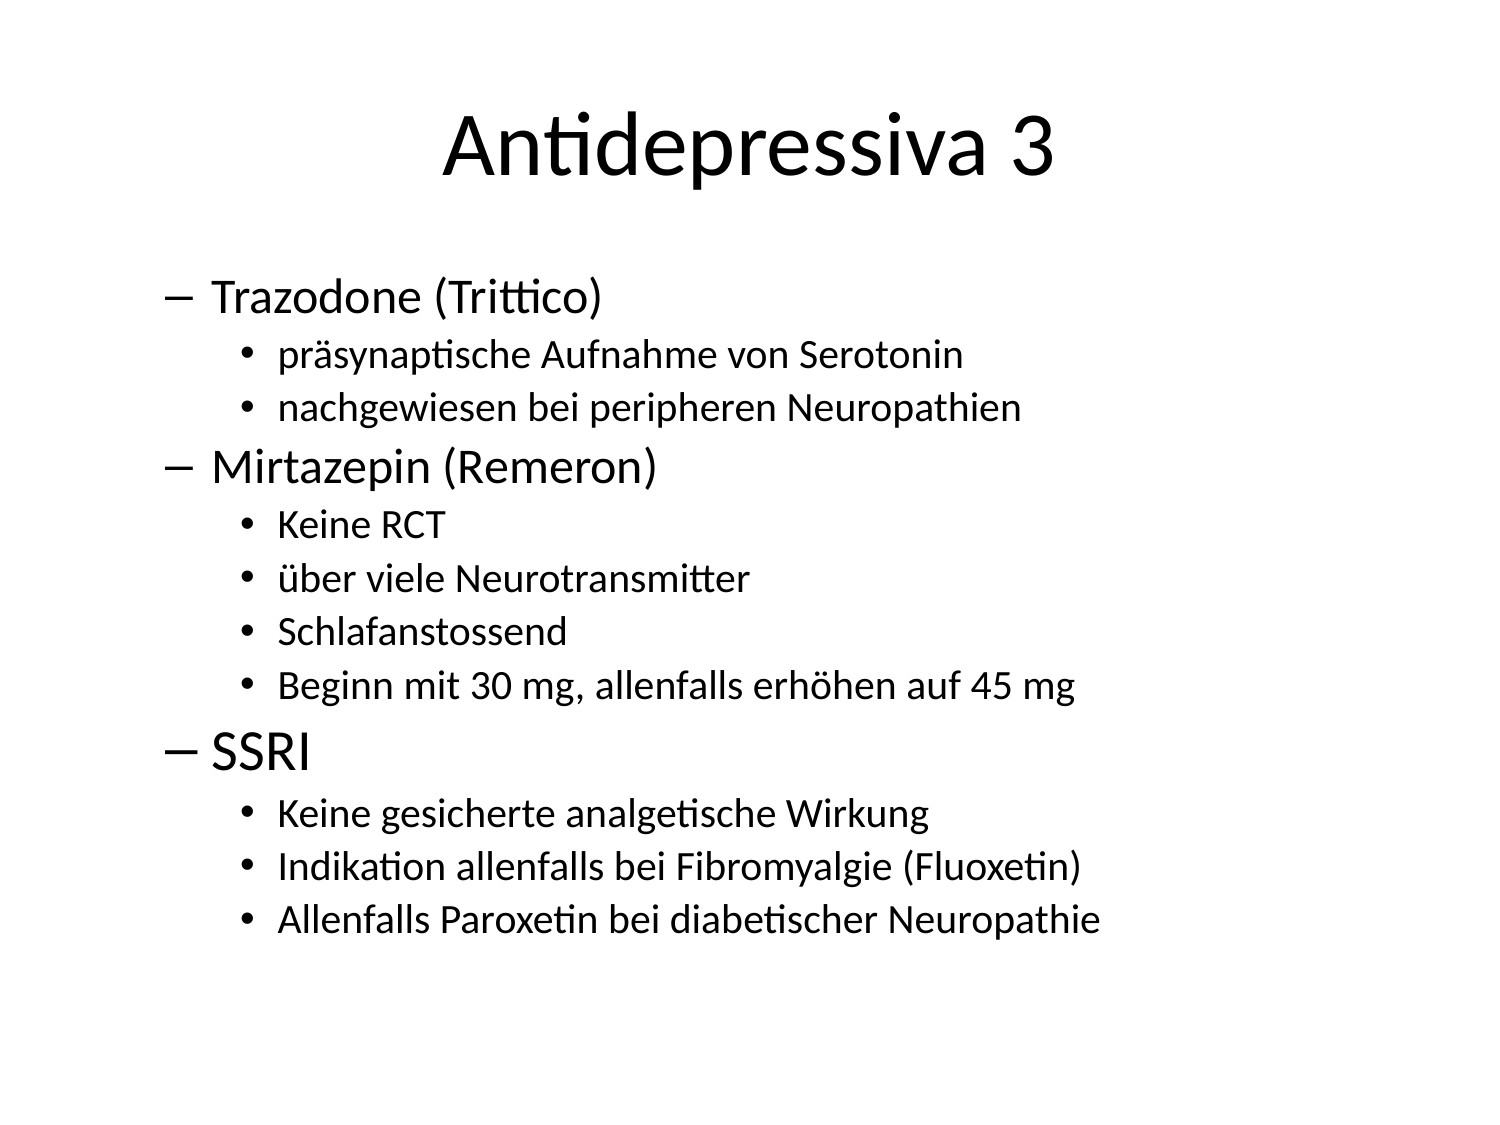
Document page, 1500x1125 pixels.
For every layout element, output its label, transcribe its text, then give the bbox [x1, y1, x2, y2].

title Antidepressiva 3 [75, 45, 1425, 233]
list Trazodone (Trittico) präsynaptische Aufnahme von Serotonin nachgewiesen bei peripheren Neuropathien Mirtazepin (Remeron) Keine RCT über viele Neurotransmitter Schlafanstossend Beginn mit 30 mg, allenfalls erhöhen auf 45 mg SSRI Keine gesicherte analgetische Wirkung Indikation allenfalls bei Fibromyalgie (Fluoxetin) Allenfalls Paroxetin bei diabetischer Neuropathie [75, 262, 1425, 1005]
